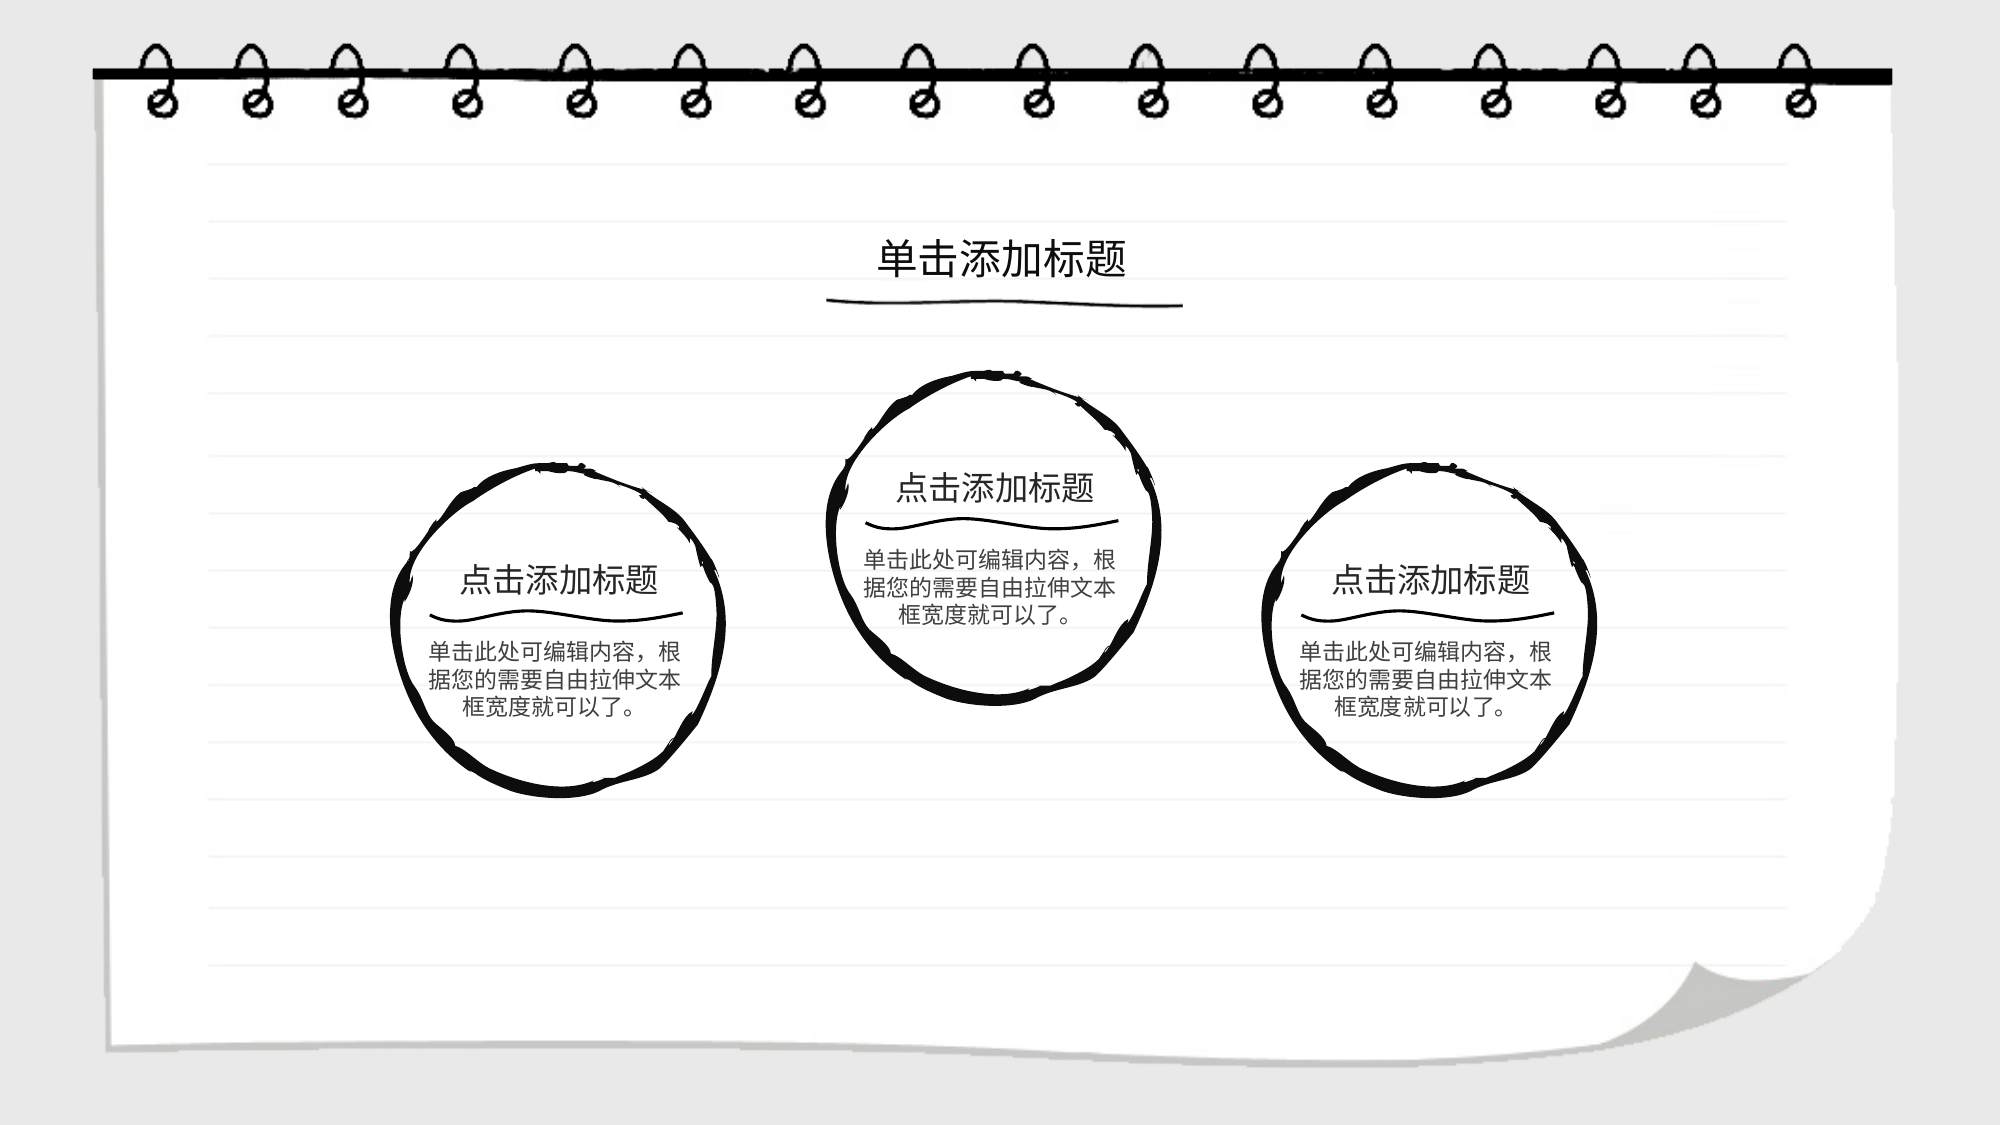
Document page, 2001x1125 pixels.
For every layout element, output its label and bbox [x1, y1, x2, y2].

text_box [813, 368, 1174, 710]
picture [49, 17, 1935, 1106]
text_box [377, 460, 738, 802]
text_box [1249, 460, 1610, 802]
text_box [826, 225, 1183, 321]
